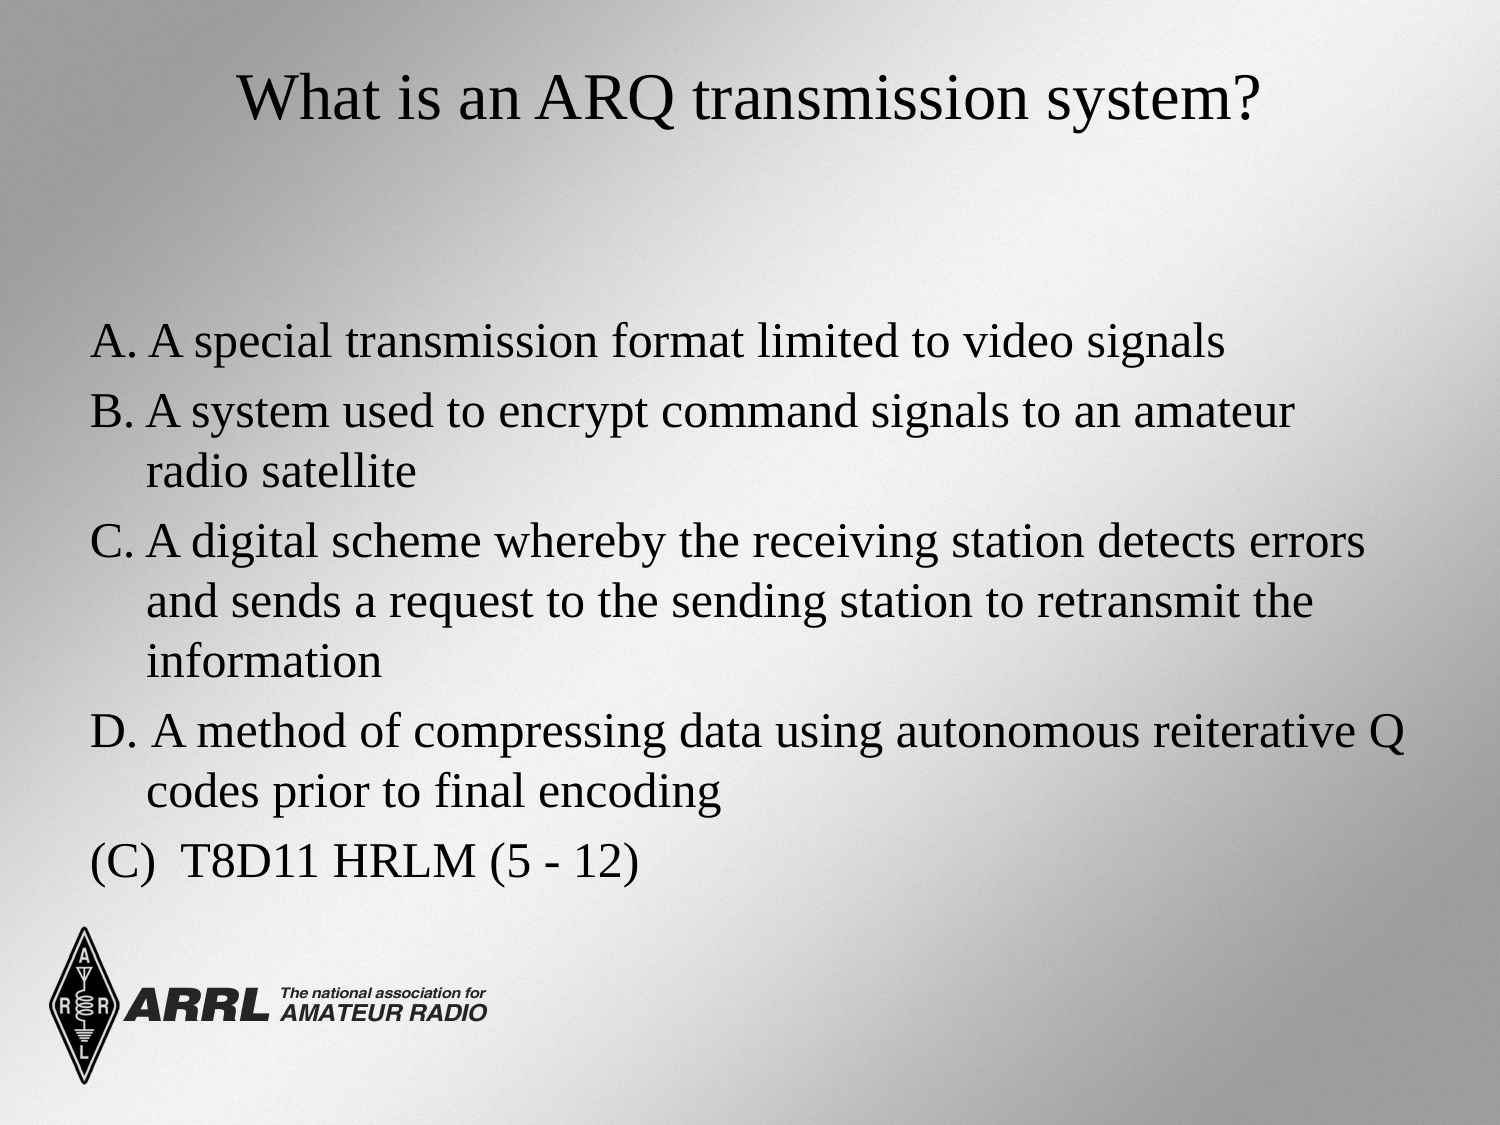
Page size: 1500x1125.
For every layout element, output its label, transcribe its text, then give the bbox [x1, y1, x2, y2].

list A. A special transmission format limited to video signals B. A system used to encrypt command signals to an amateur radio satellite C. A digital scheme whereby the receiving station detects errors and sends a request to the sending station to retransmit the information D. A method of compressing data using autonomous reiterative Q codes prior to final encoding (C) T8D11 HRLM (5 - 12) [75, 299, 1425, 1005]
title What is an ARQ transmission system? [75, 45, 1425, 233]
picture [0, 0, 1500, 1125]
